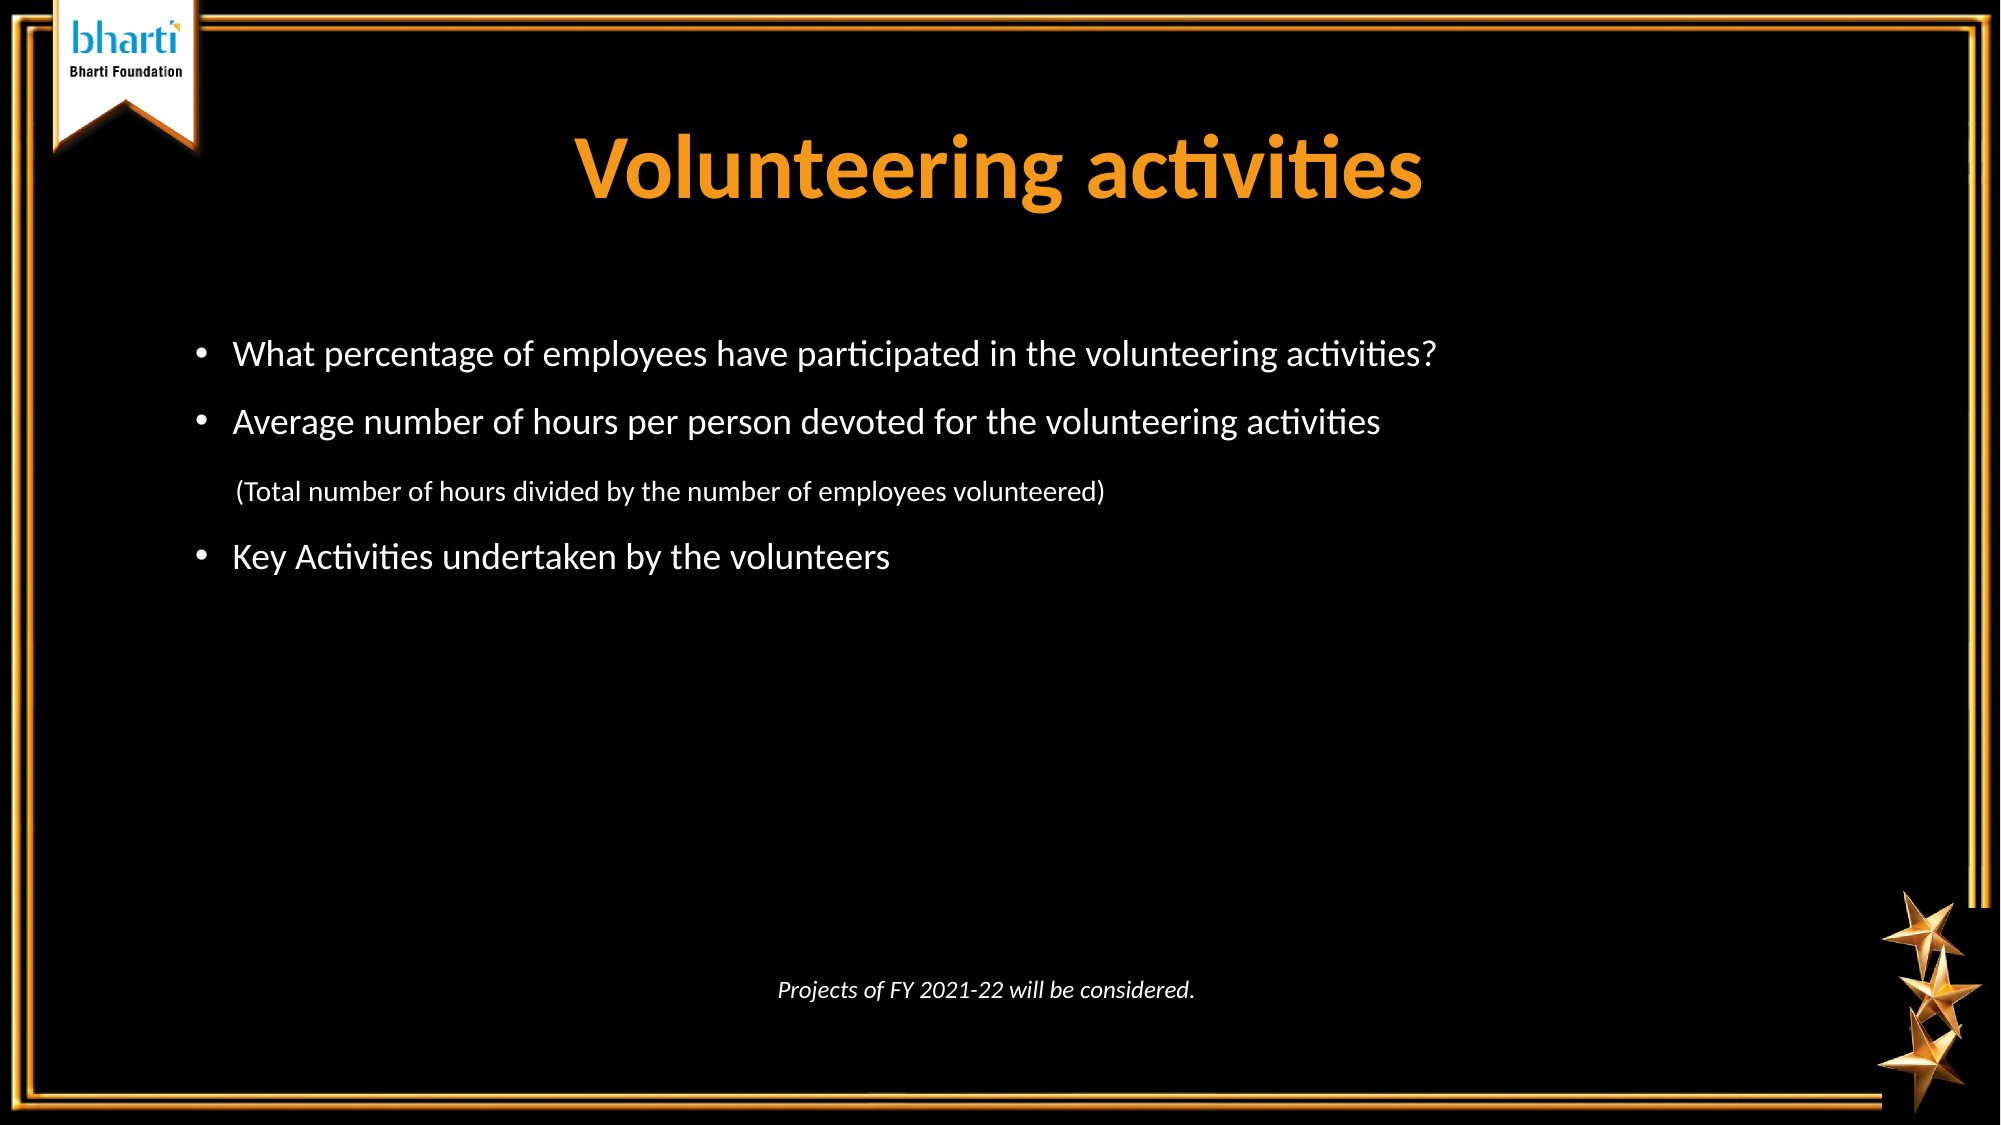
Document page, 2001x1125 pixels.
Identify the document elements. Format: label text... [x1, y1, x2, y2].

list What percentage of employees have participated in the volunteering activities? Average number of hours per person devoted for the volunteering activities (Total number of hours divided by the number of employees volunteered) Key Activities undertaken by the volunteers [105, 299, 1848, 1014]
title Volunteering activities [137, 59, 1863, 278]
picture [0, 0, 2001, 1125]
text_box Projects of FY 2021-22 will be considered. [762, 966, 1318, 1012]
